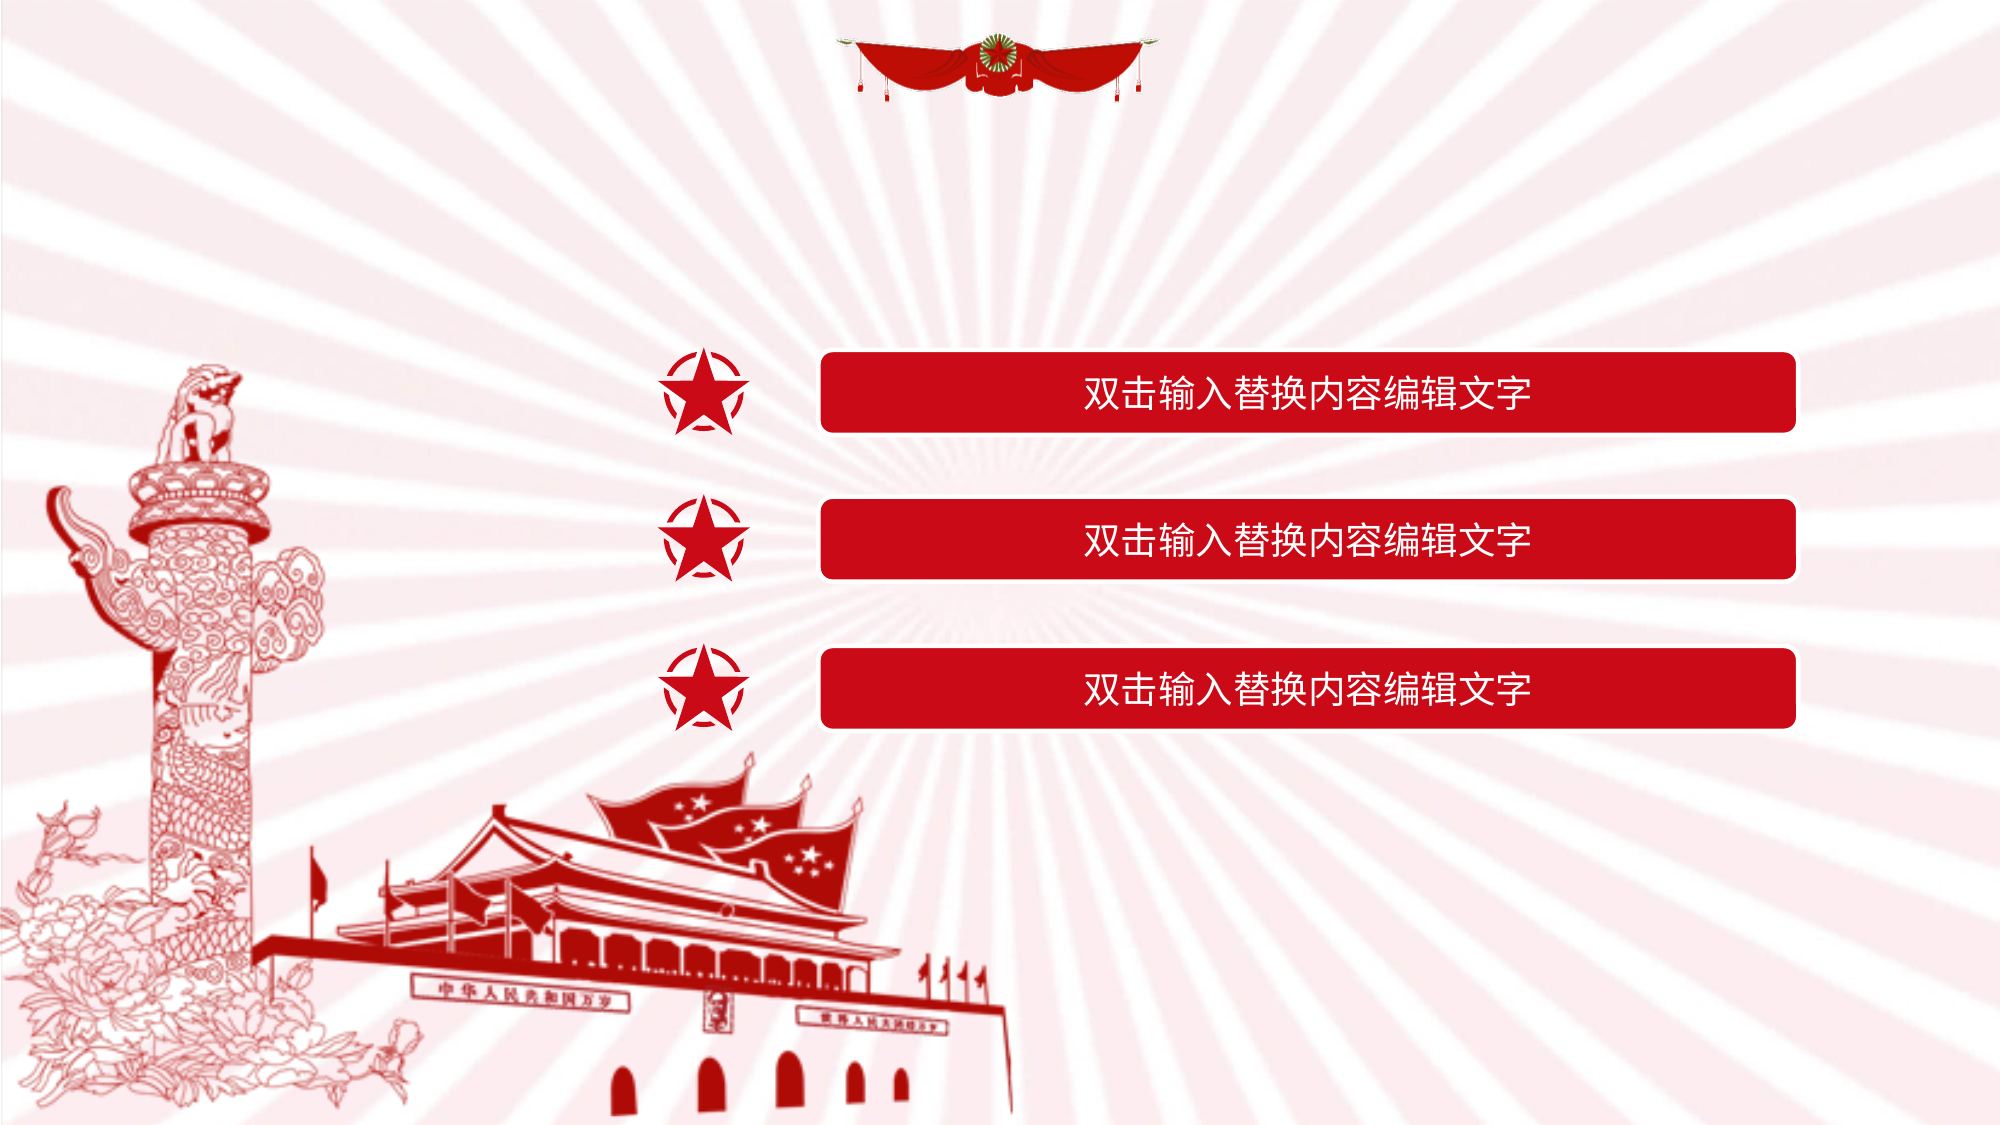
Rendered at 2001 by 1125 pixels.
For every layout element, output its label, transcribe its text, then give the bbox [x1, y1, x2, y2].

text_box 双击输入替换内容编辑文字 [1032, 495, 1800, 583]
text_box 双击输入替换内容编辑文字 [1032, 644, 1800, 733]
text_box 双击输入替换内容编辑文字 [1032, 348, 1800, 437]
picture [0, 1, 2000, 1125]
